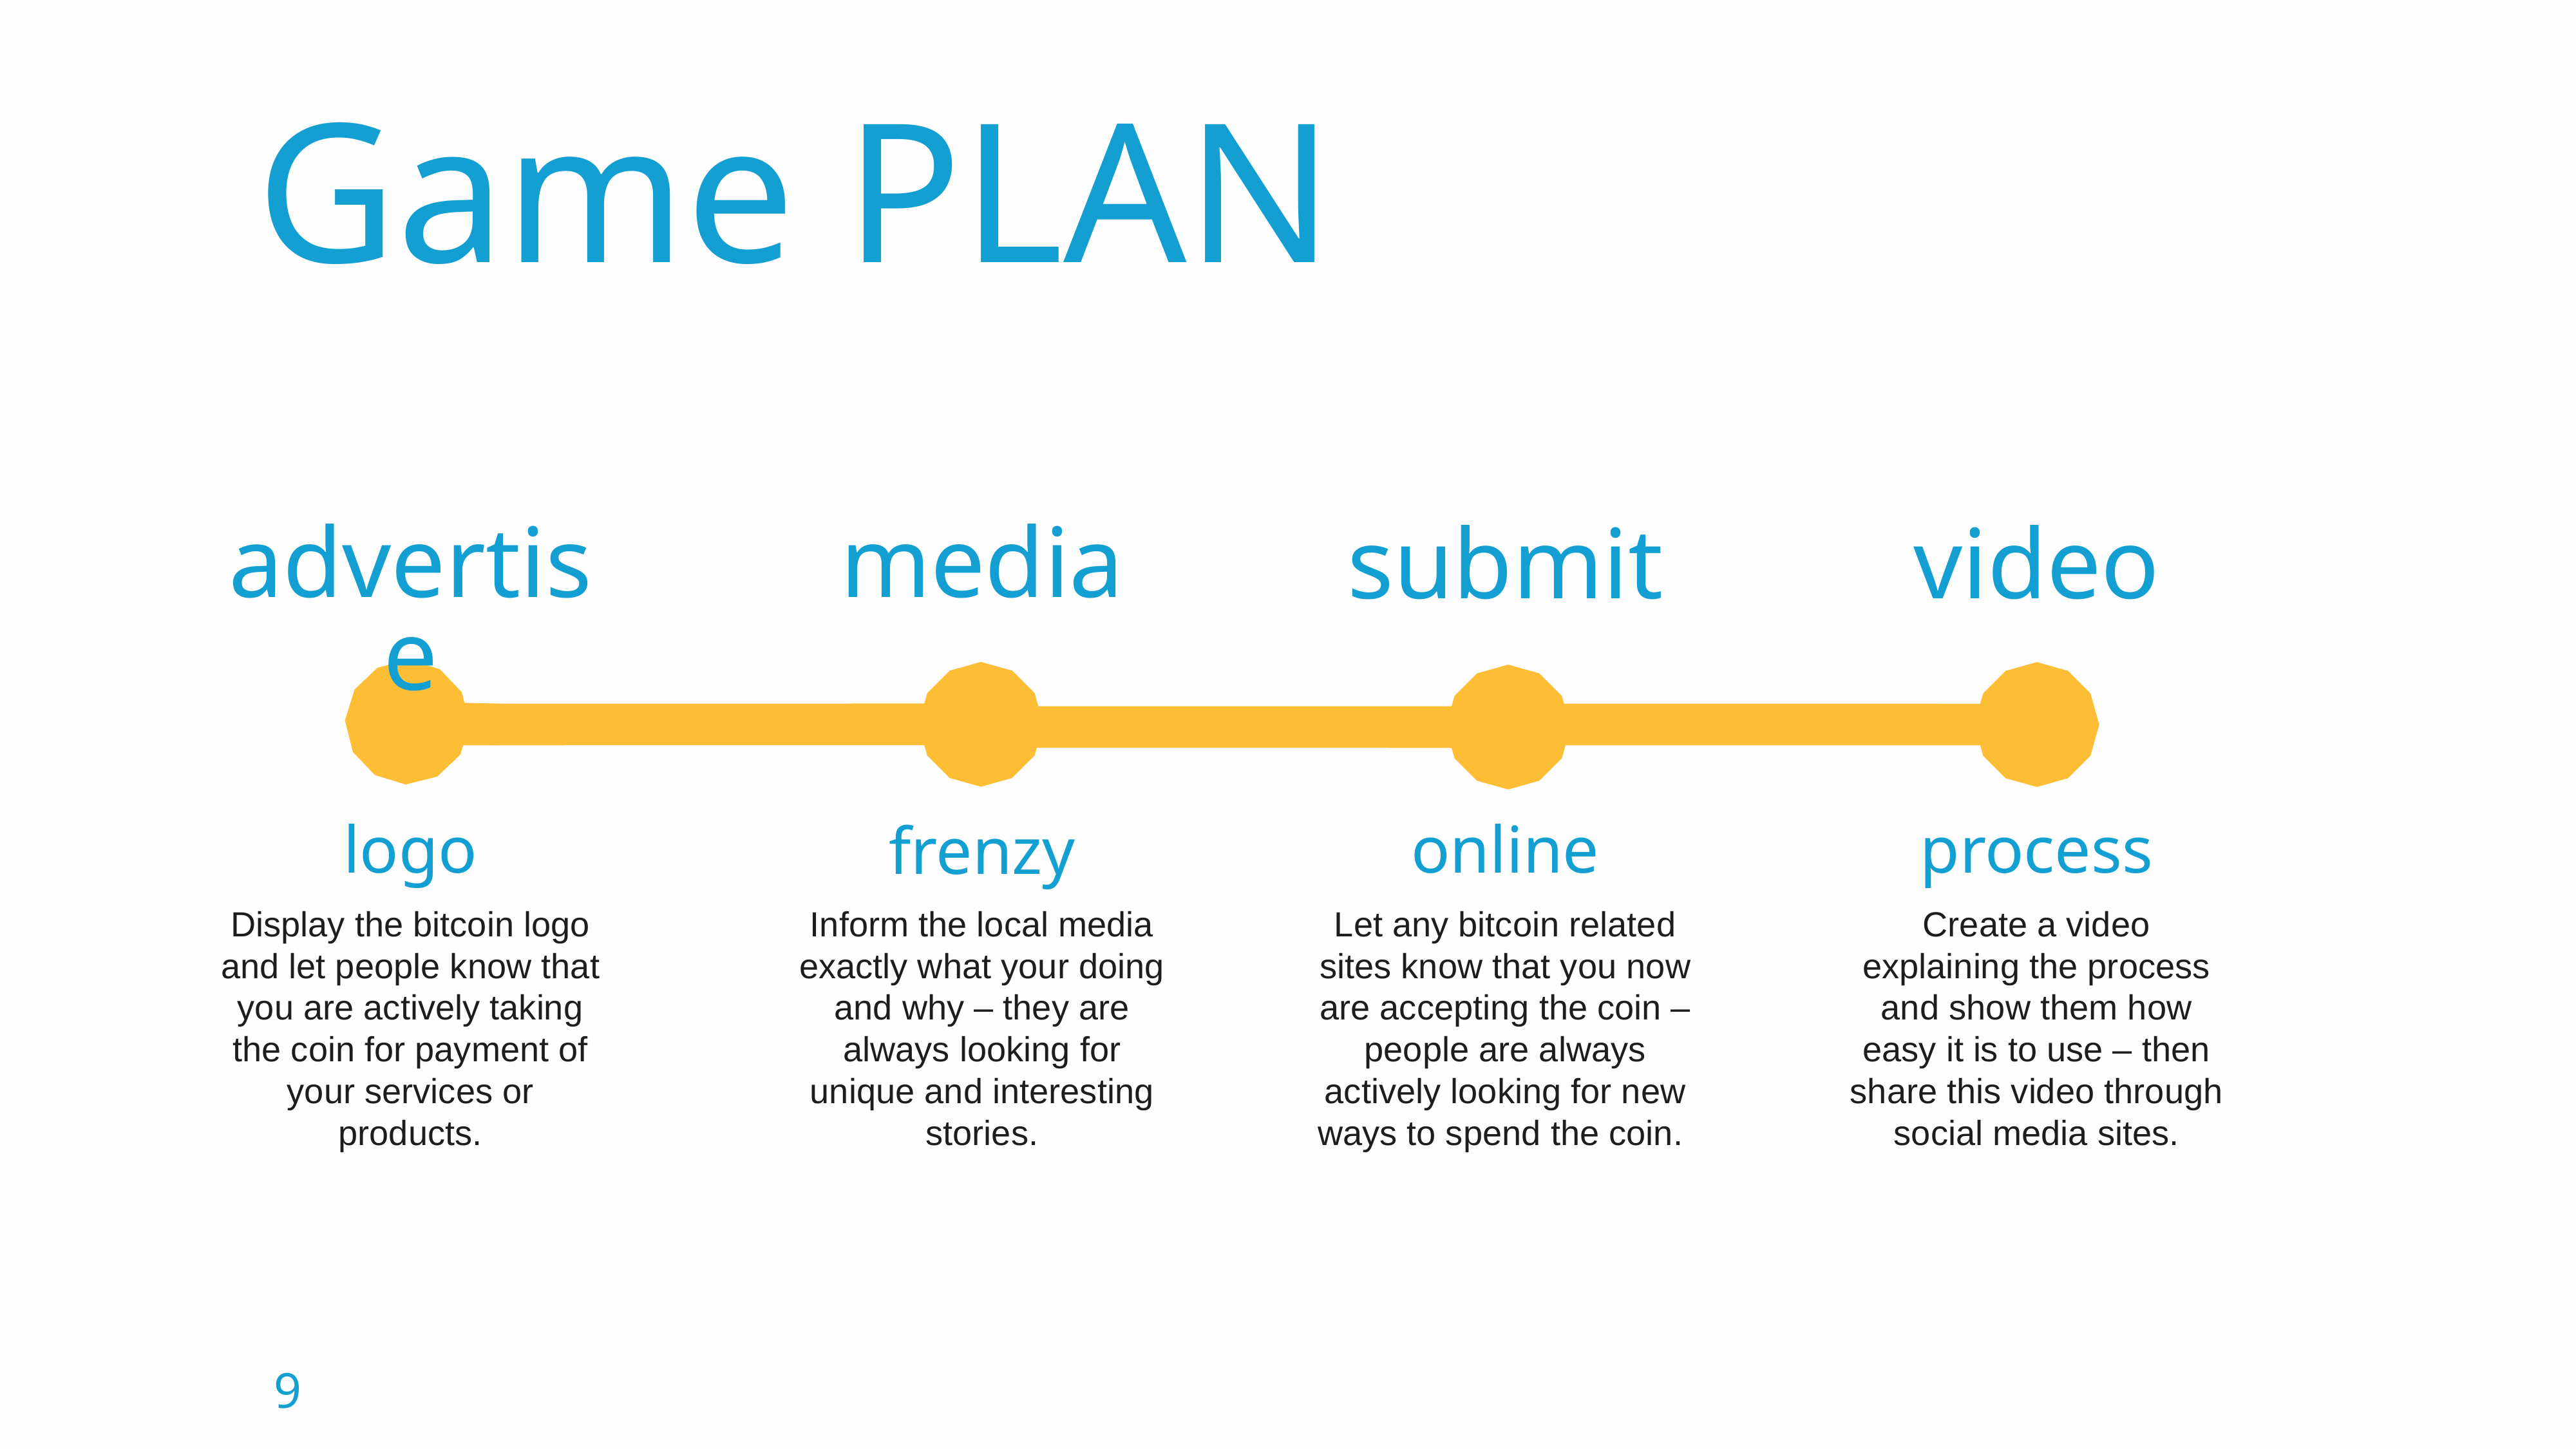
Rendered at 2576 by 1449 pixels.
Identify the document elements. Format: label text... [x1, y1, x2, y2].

text_box Game PLAN [256, 114, 1803, 259]
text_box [1843, 524, 2230, 1144]
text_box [217, 523, 604, 1144]
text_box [788, 523, 1176, 1144]
slide_number 9 [264, 1355, 315, 1424]
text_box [1312, 524, 1699, 1144]
